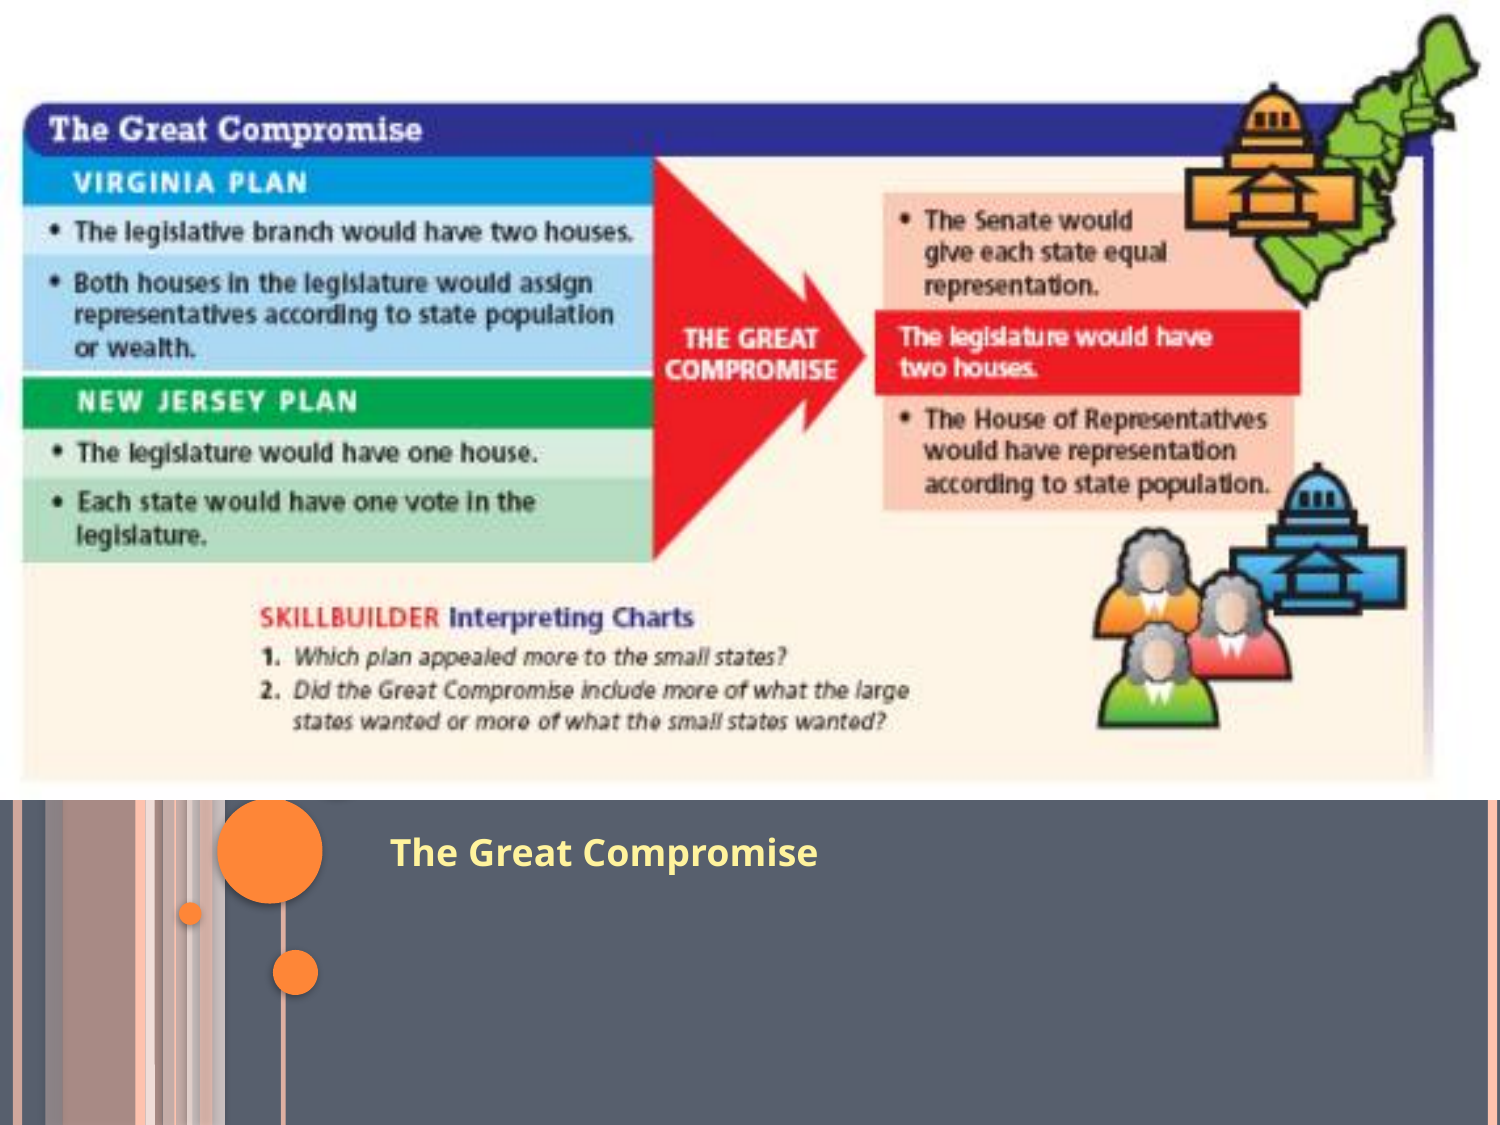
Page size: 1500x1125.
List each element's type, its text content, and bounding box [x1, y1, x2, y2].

picture [0, 0, 1500, 801]
list The Great Compromise [375, 821, 1388, 1047]
